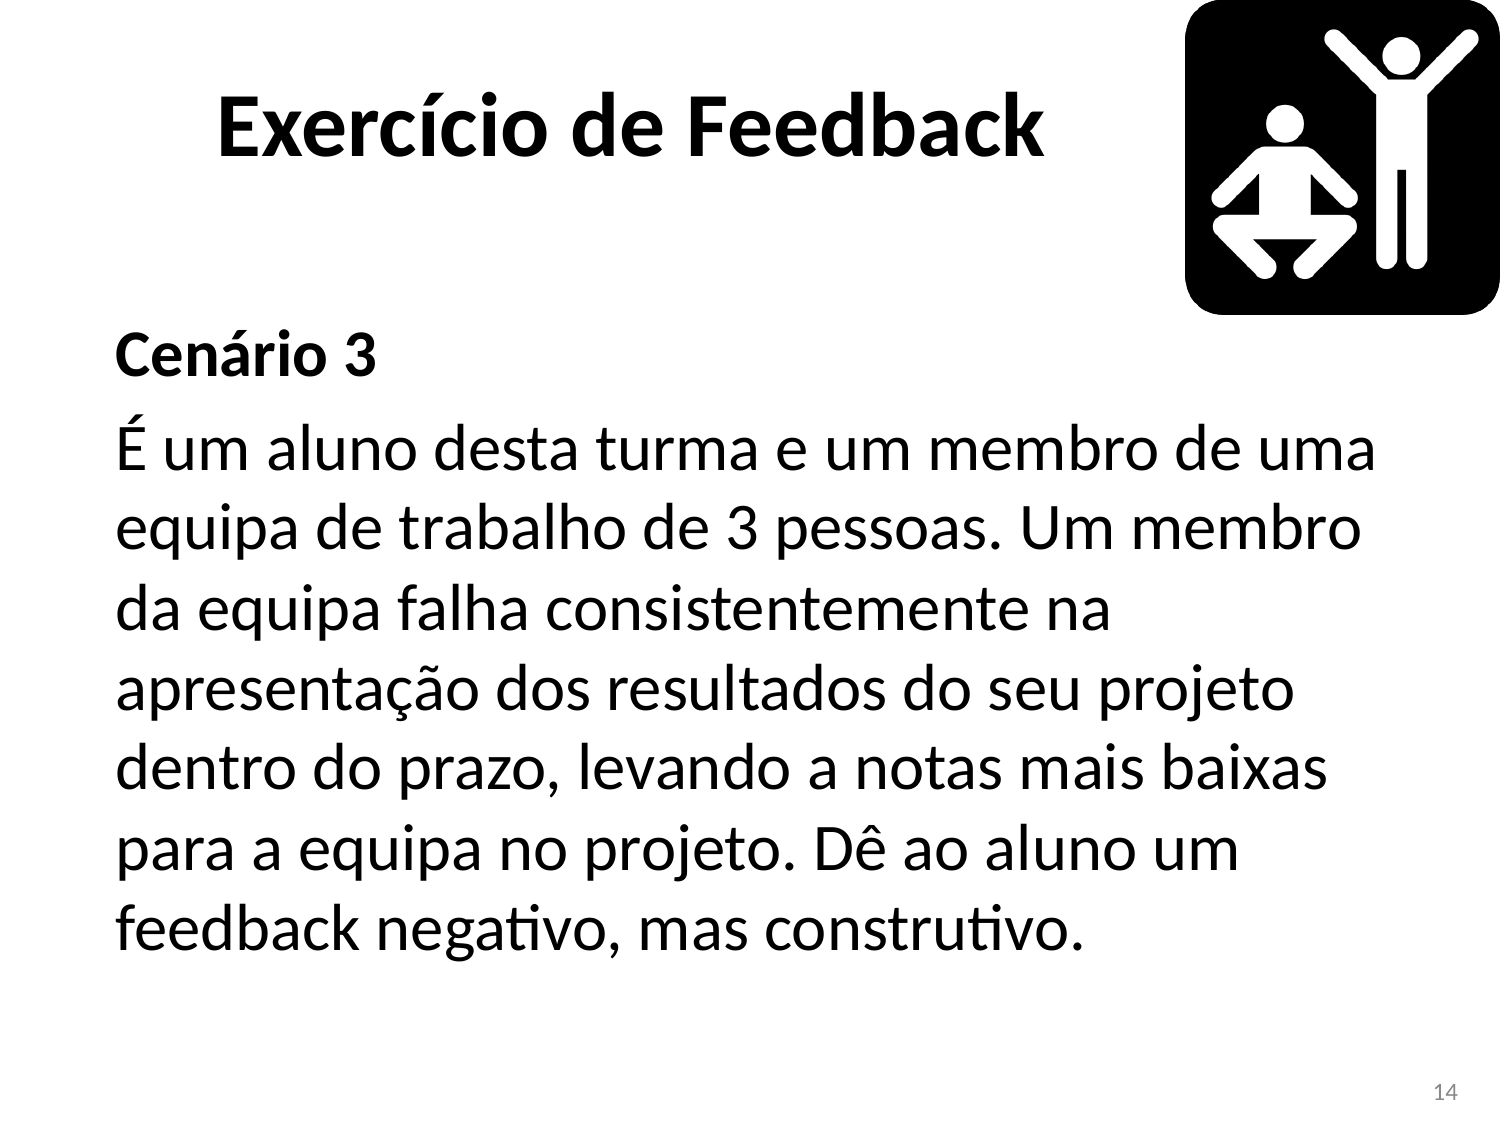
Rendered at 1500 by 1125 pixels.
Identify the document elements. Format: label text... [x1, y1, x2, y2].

text_box 14 [1122, 1067, 1473, 1125]
picture [1185, 0, 1500, 315]
title Exercício de Feedback [76, 66, 1180, 173]
list Cenário 3 É um aluno desta turma e um membro de uma equipa de trabalho de 3 pessoas. Um membro da equipa falha consistentemente na apresentação dos resultados do seu projeto dentro do prazo, levando a notas mais baixas para a equipa no projeto. Dê ao aluno um feedback negativo, mas construtivo. [100, 302, 1424, 1059]
